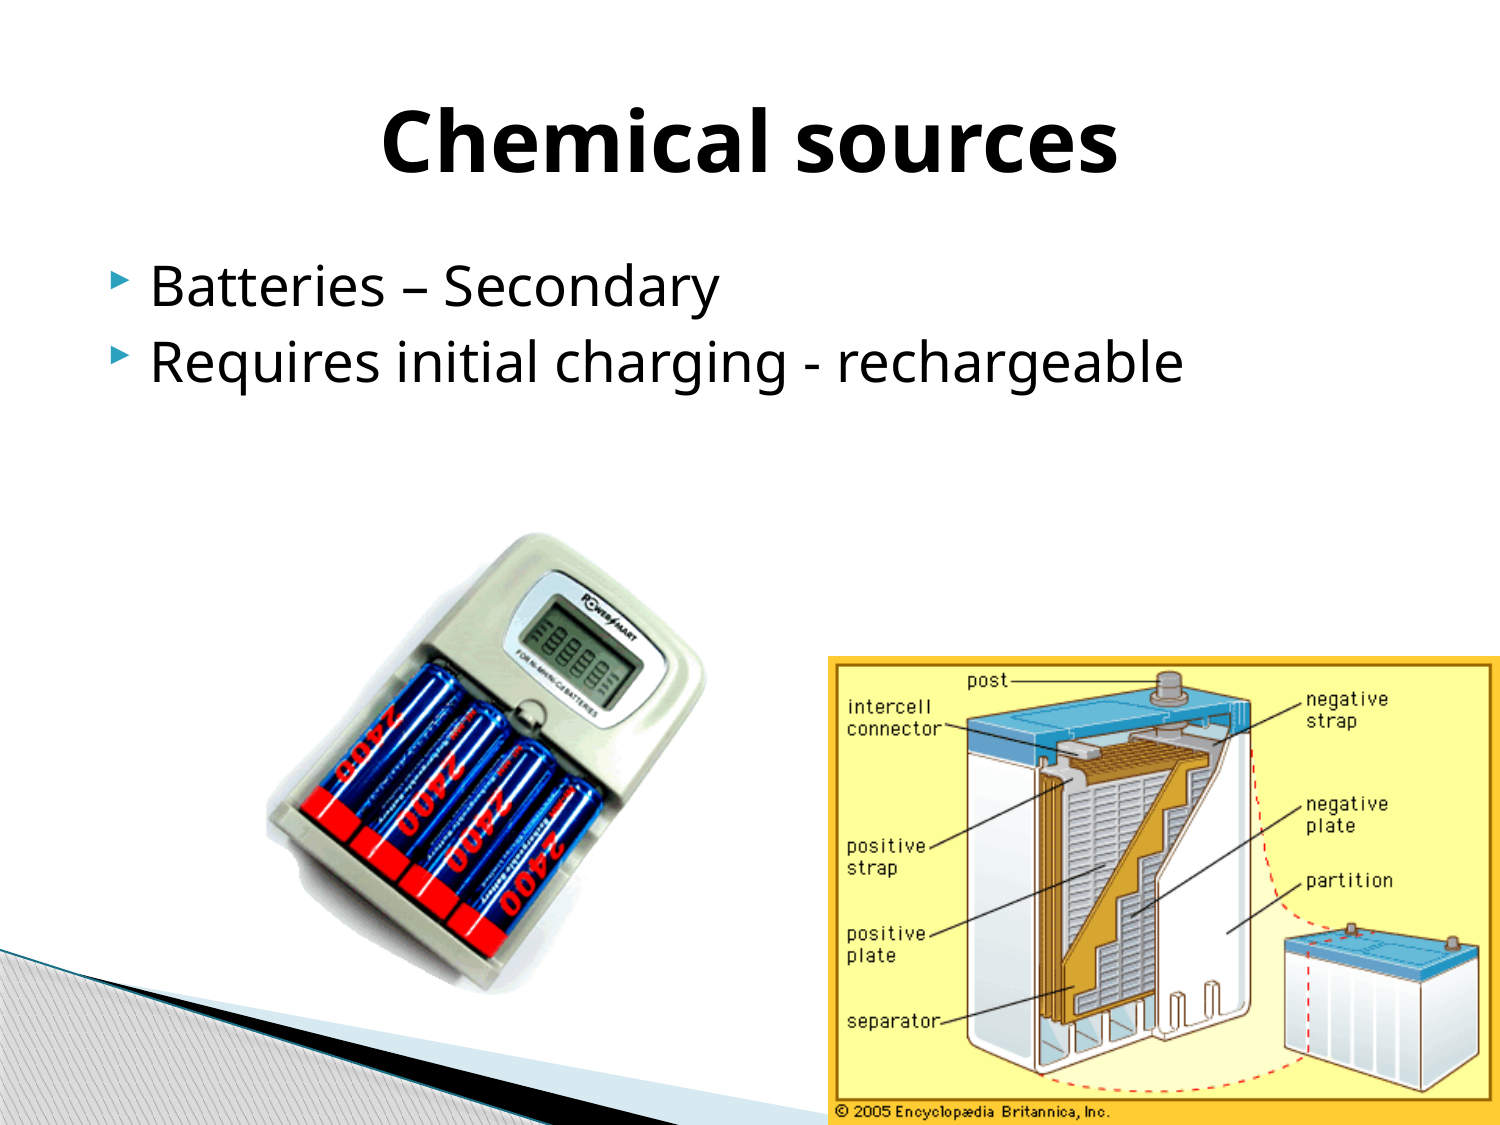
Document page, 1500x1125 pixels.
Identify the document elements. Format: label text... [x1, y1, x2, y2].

picture [245, 515, 731, 1001]
title Chemical sources [75, 45, 1425, 233]
list Batteries – Secondary Requires initial charging - rechargeable [75, 243, 1425, 986]
picture [827, 655, 1500, 1125]
